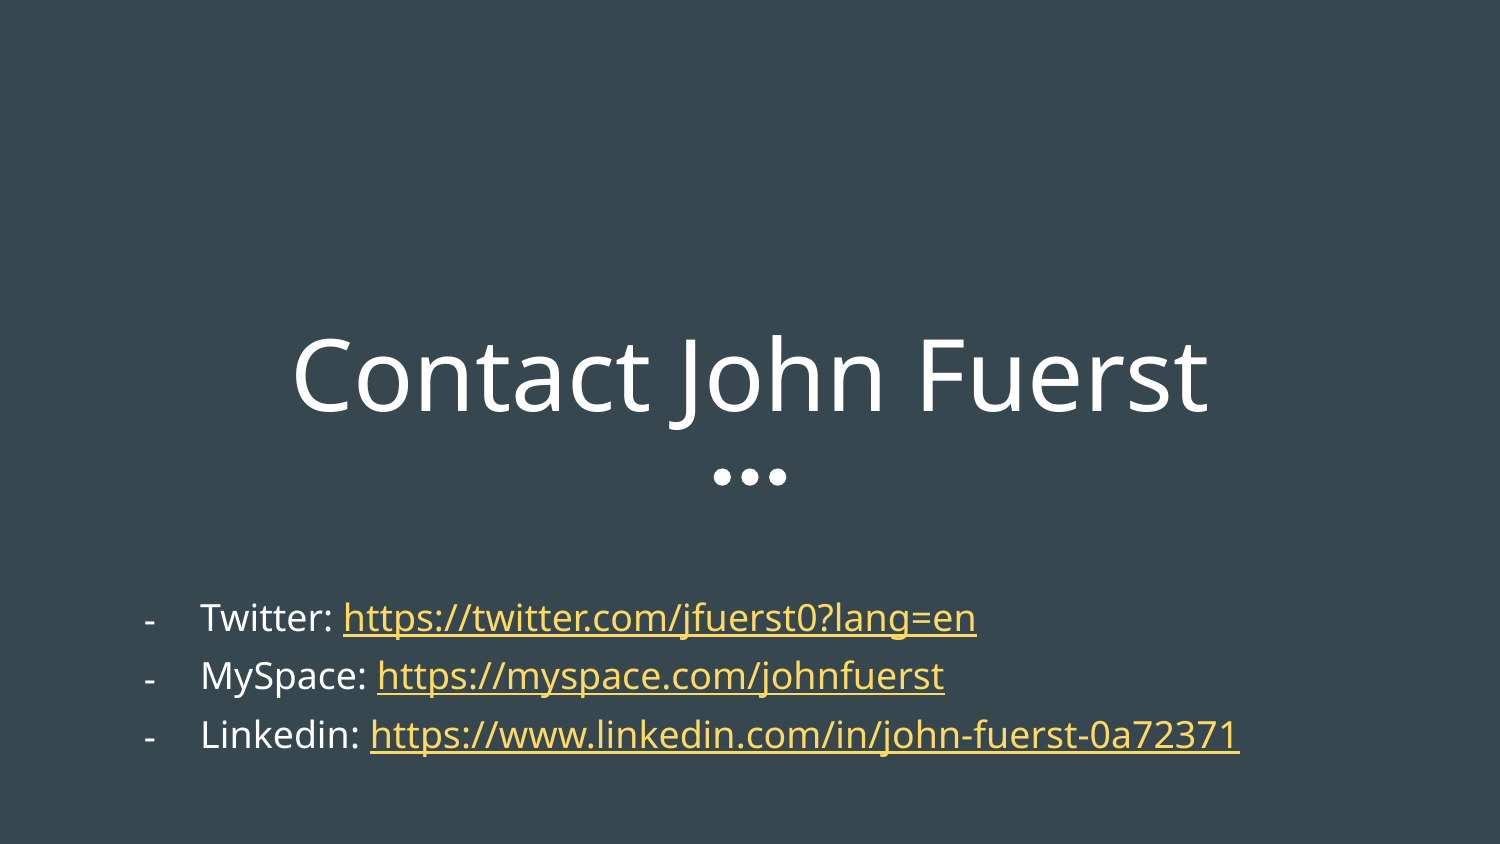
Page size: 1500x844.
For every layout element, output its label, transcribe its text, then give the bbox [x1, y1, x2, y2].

subtitle Twitter: https://twitter.com/jfuerst0?lang=en MySpace: https://myspace.com/johnfuerst Linkedin: https://www.linkedin.com/in/john-fuerst-0a72371 [110, 520, 1390, 828]
title Contact John Fuerst [110, 162, 1390, 447]
